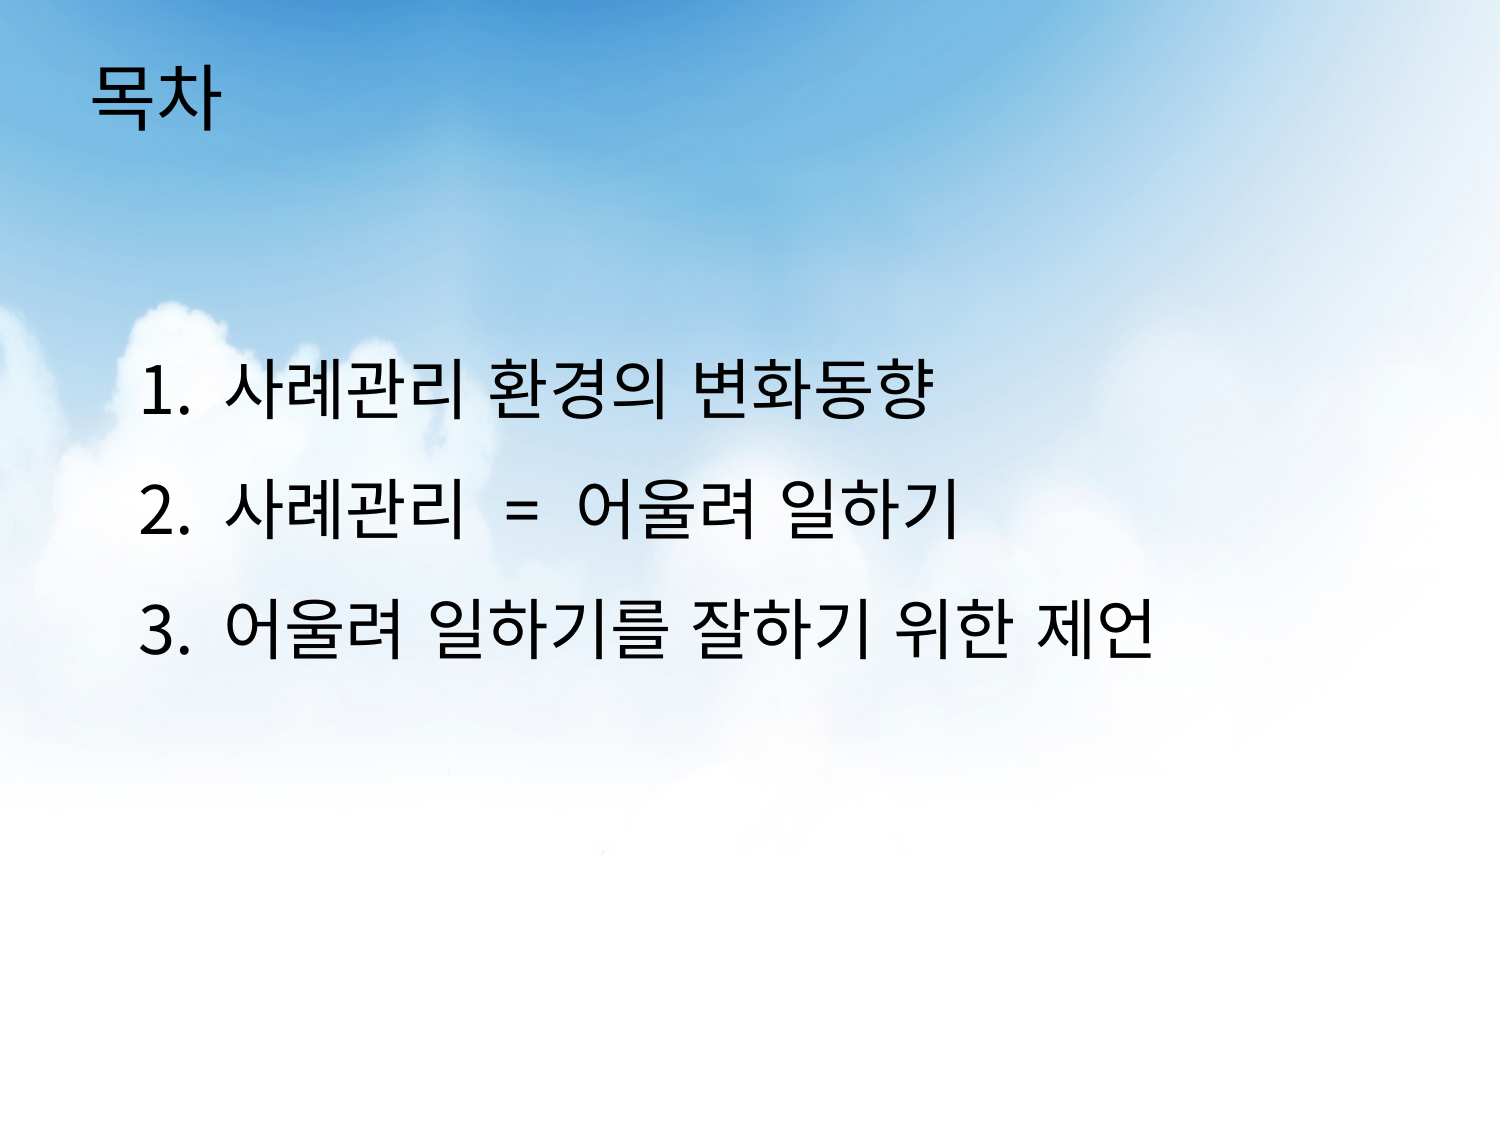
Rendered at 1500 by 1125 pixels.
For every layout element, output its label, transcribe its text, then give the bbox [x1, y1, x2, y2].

title 목차 [75, 45, 1424, 161]
picture [0, 0, 1500, 856]
text_box 사례관리 환경의 변화동향 사례관리 = 어울려 일하기 어울려 일하기를 잘하기 위한 제언 [123, 301, 1329, 781]
